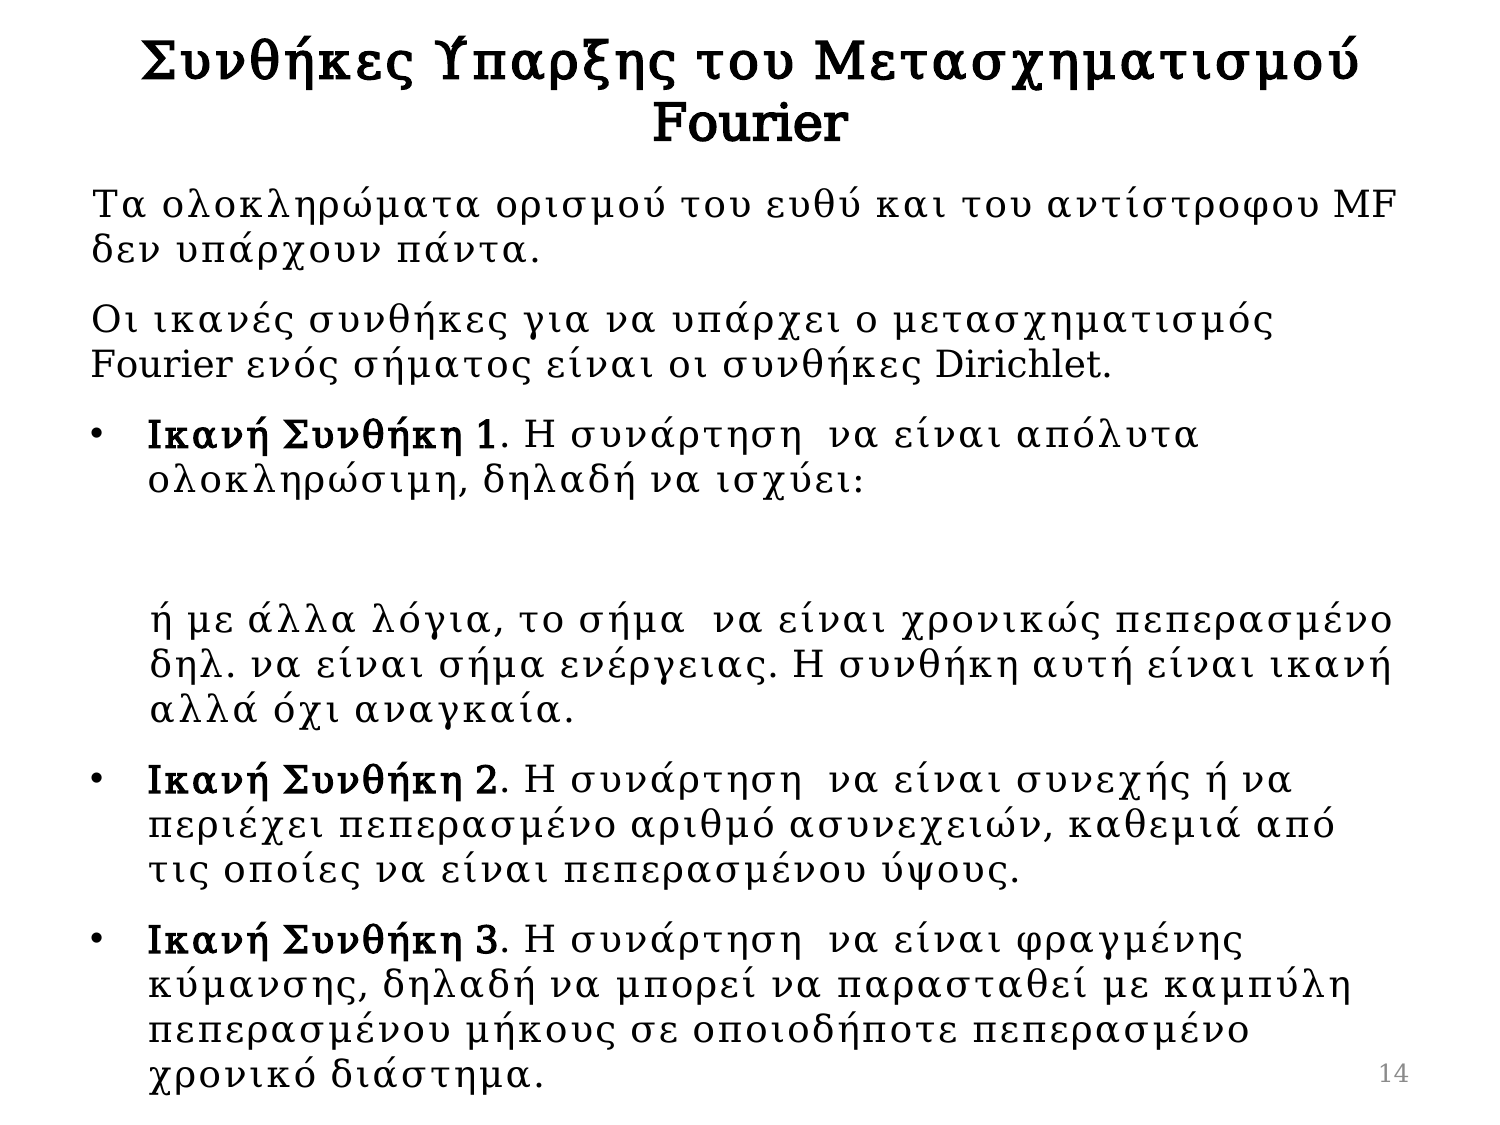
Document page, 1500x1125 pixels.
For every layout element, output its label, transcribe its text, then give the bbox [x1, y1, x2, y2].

title Συνθήκες Ύπαρξης του Μετασχηματισμού Fourier [75, 19, 1425, 159]
slide_number 14 [1222, 1042, 1425, 1103]
